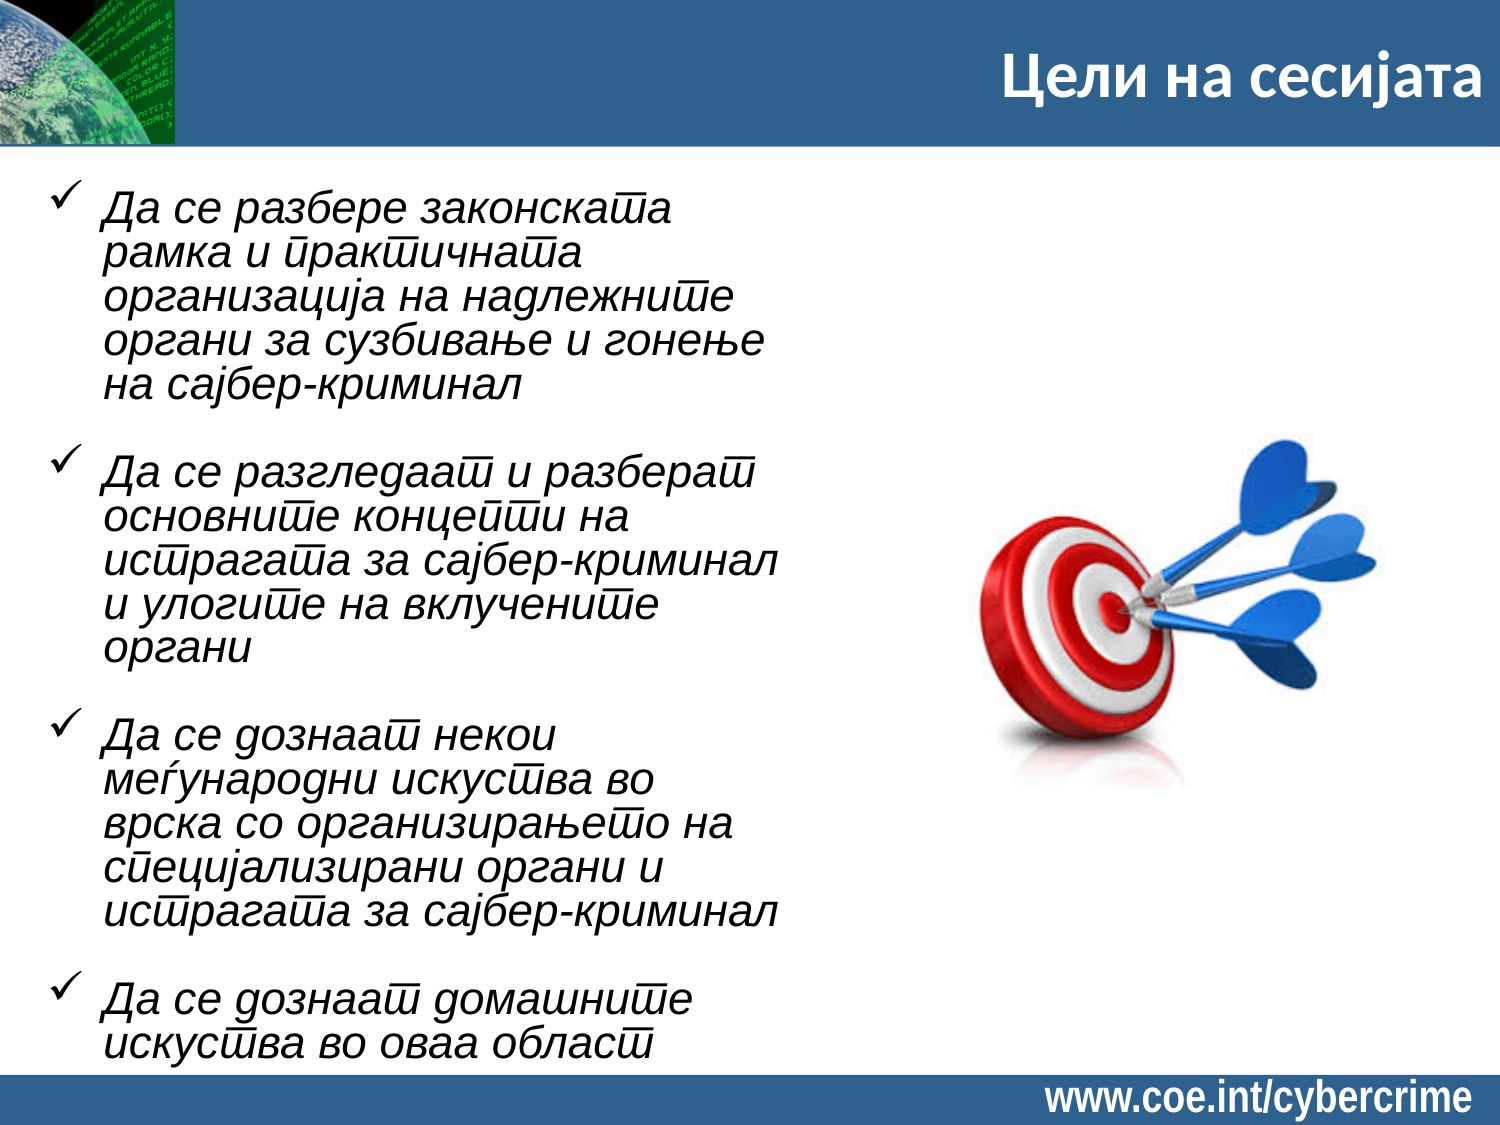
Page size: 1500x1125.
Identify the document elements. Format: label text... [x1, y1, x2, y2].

picture [940, 434, 1402, 788]
picture [0, 0, 175, 144]
text_box [0, 1073, 1030, 1125]
text_box Да се разбере законската рамка и практичната организација на надлежните органи за сузбивање и гонење на сајбер-криминал Да се разгледаат и разберат основните концепти на истрагата за сајбер-криминал и улогите на вклучените органи Да се дознаат некои меѓународни искуства во врска со организирањето на специјализирани органи и истрагата за сајбер-криминал Да се дознаат домашните искуства во оваа област [32, 181, 800, 1075]
text_box Цели на сесијата [177, 0, 1500, 149]
text_box www.coe.int/cybercrime [1030, 1059, 1500, 1125]
